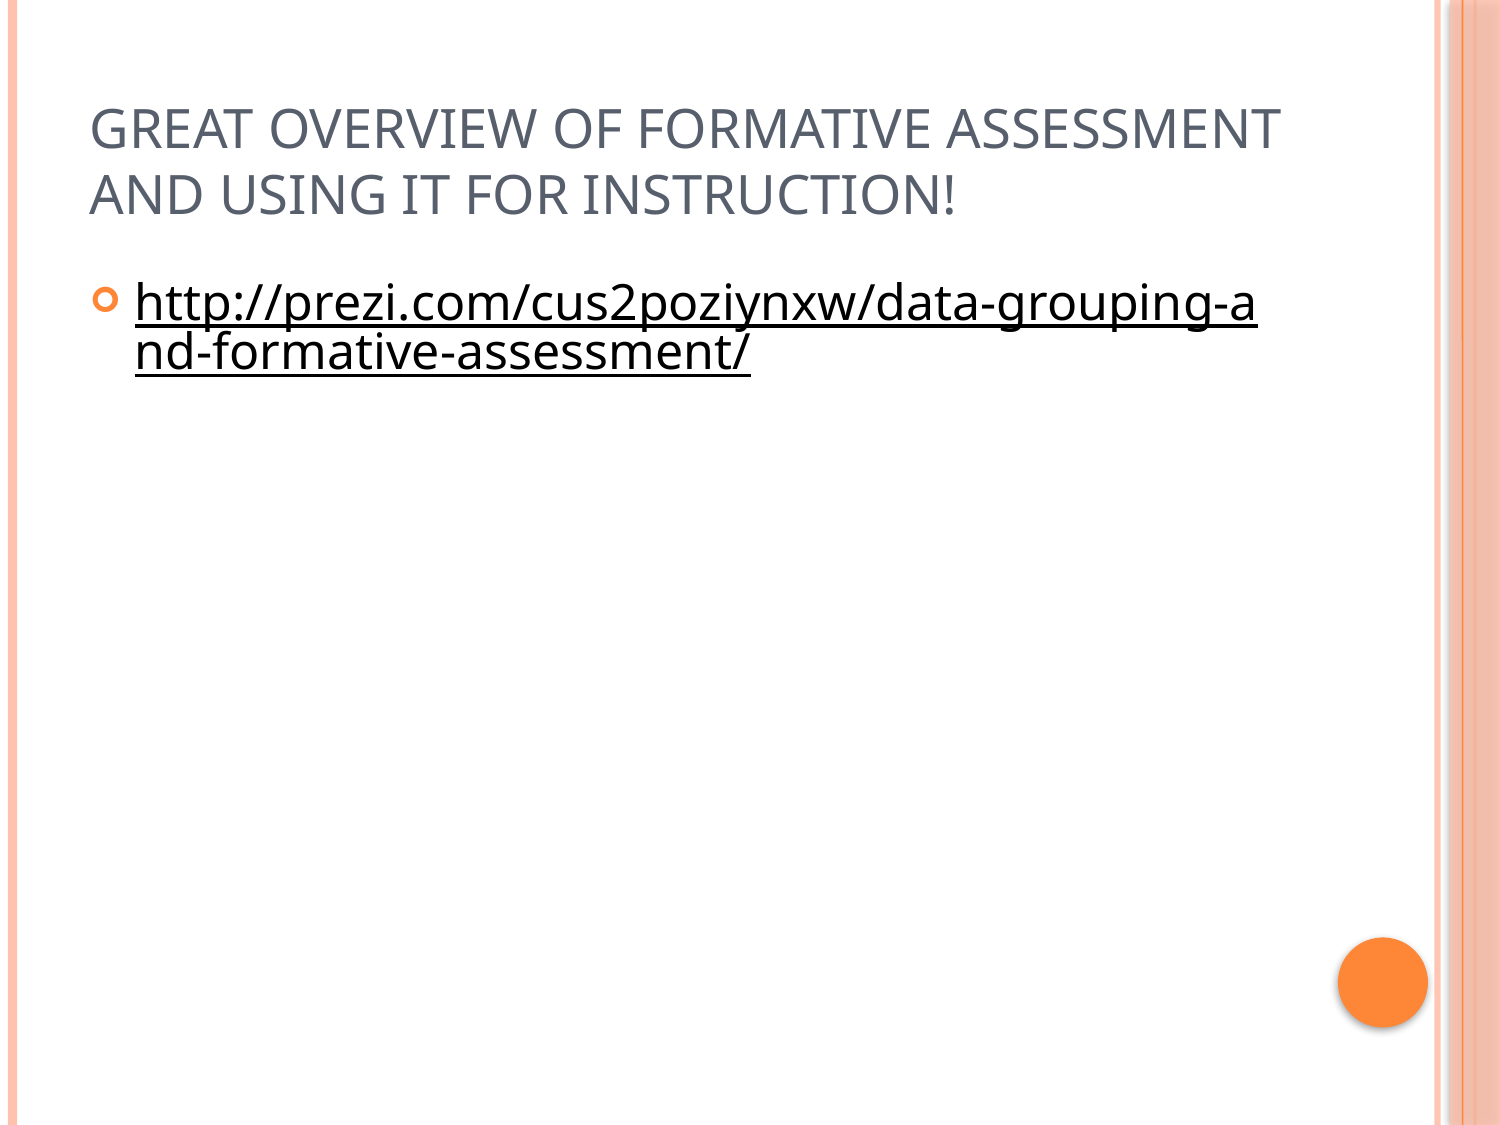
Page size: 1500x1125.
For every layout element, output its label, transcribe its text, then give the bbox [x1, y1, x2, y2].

list http://prezi.com/cus2poziynxw/data-grouping-and-formative-assessment/ [75, 262, 1300, 1062]
title Great overview of Formative Assessment and using it for instruction! [75, 45, 1300, 233]
